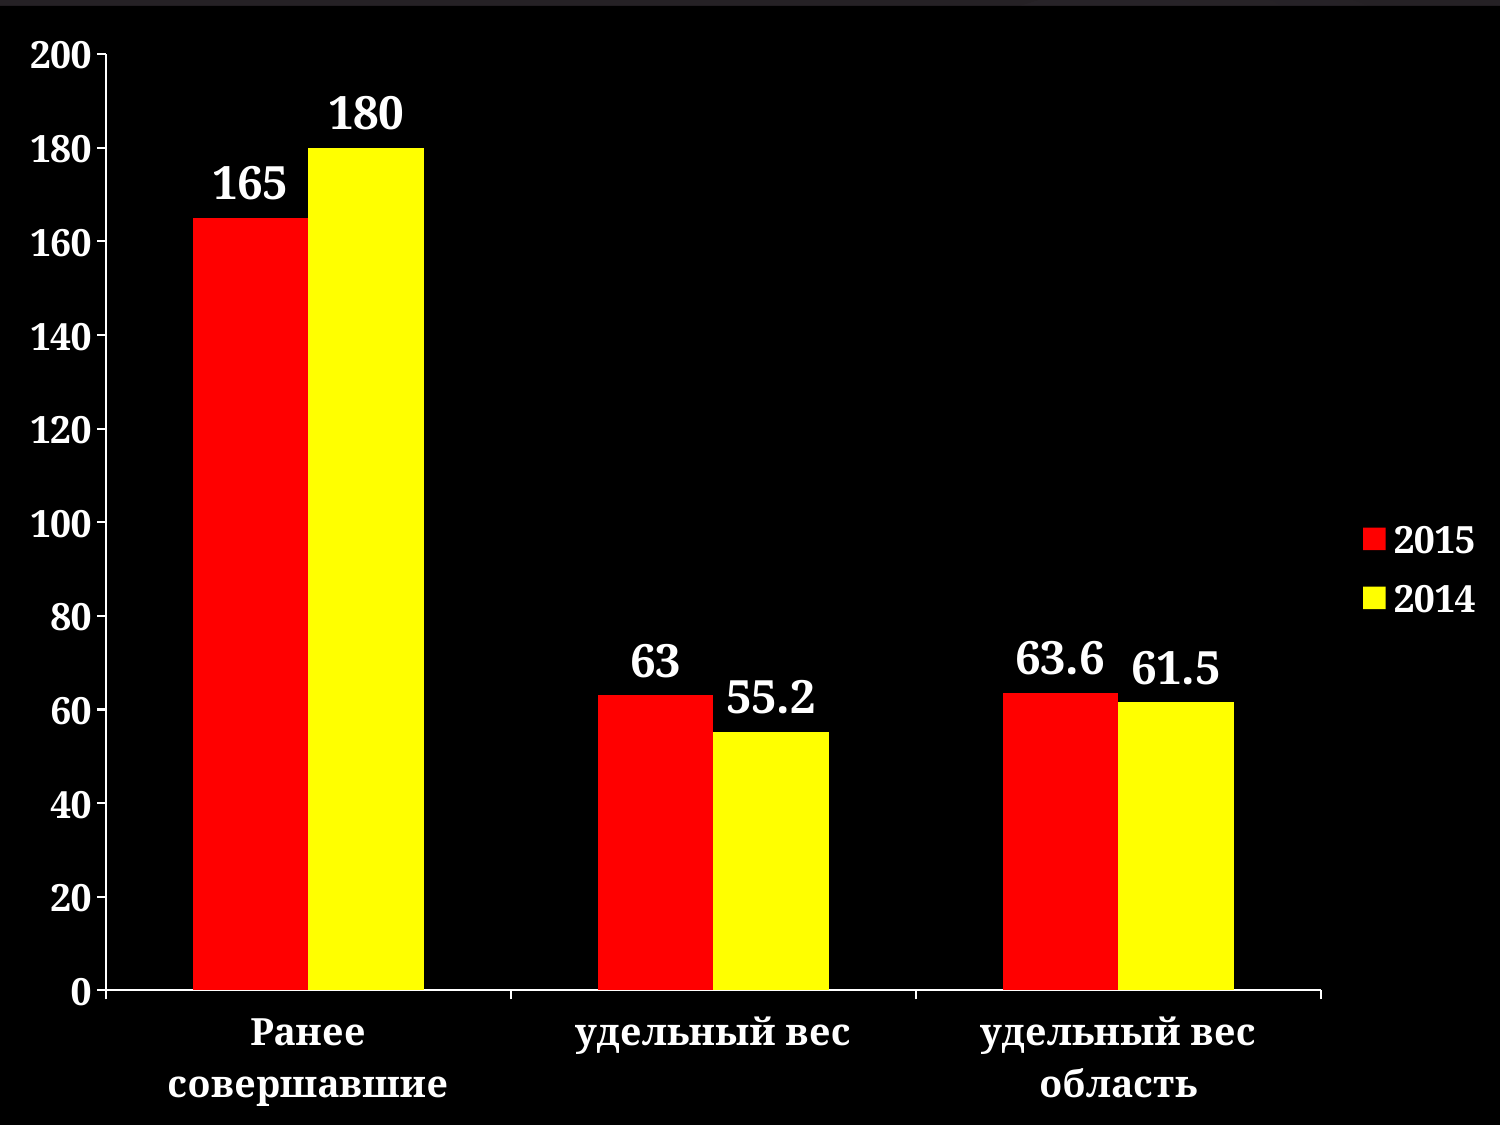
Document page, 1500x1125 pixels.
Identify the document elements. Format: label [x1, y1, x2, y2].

chart [0, 5, 1500, 1125]
